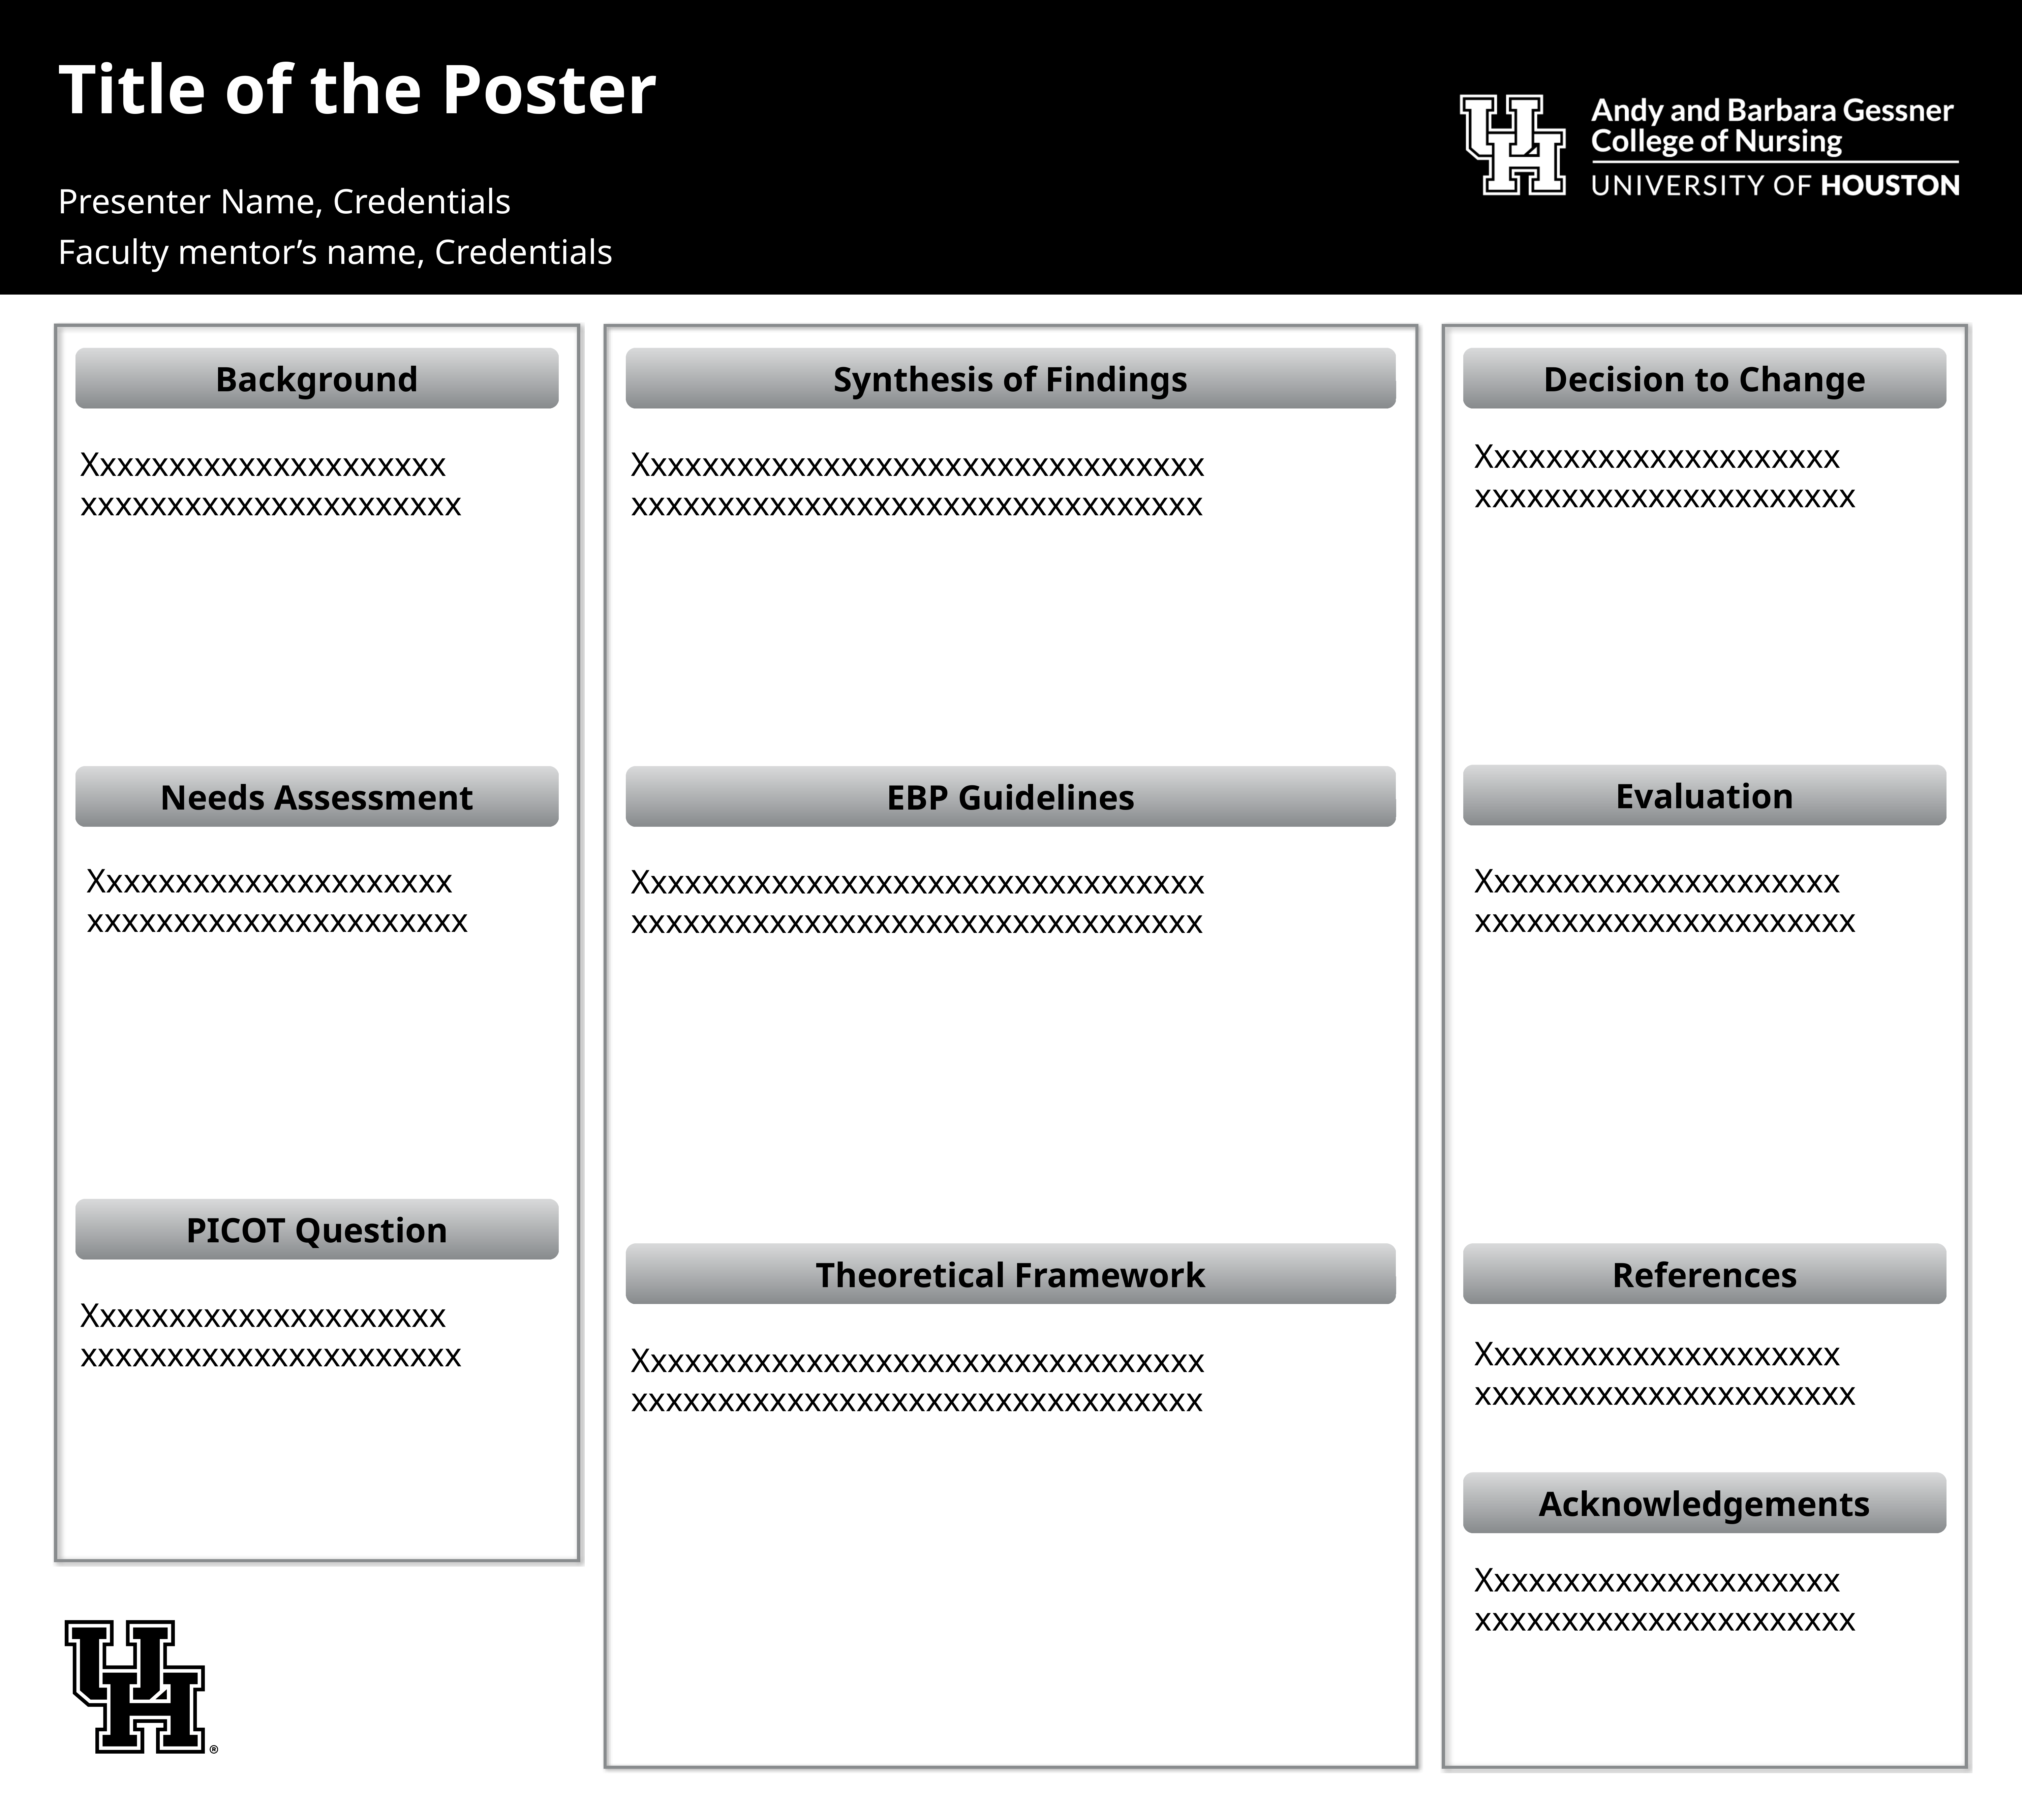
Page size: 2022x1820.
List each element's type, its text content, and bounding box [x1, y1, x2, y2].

text_box EBP Guidelines [625, 766, 1397, 827]
text_box Theoretical Framework [625, 1243, 1397, 1304]
text_box [55, 325, 579, 1561]
text_box Synthesis of Findings [625, 347, 1397, 409]
text_box Xxxxxxxxxxxxxxxxxxxxxxxxxxxxxxxxx xxxxxxxxxxxxxxxxxxxxxxxxxxxxxxxxx [626, 1337, 1396, 1421]
text_box References [1463, 1243, 1947, 1304]
text_box Xxxxxxxxxxxxxxxxxxxxx xxxxxxxxxxxxxxxxxxxxxx [1470, 433, 1940, 517]
picture [1451, 69, 2012, 222]
text_box Acknowledgements [1463, 1472, 1947, 1534]
text_box Background [75, 347, 559, 409]
picture [65, 1620, 218, 1754]
text_box Xxxxxxxxxxxxxxxxxxxxx xxxxxxxxxxxxxxxxxxxxxx [1470, 857, 1940, 941]
text_box PICOT Question [75, 1199, 559, 1260]
text_box Needs Assessment [75, 766, 559, 827]
list Presenter Name, Credentials Faculty mentor’s name, Credentials [53, 167, 763, 262]
text_box Evaluation [1463, 764, 1947, 826]
text_box Decision to Change [1463, 347, 1947, 409]
text_box Xxxxxxxxxxxxxxxxxxxxxxxxxxxxxxxxx xxxxxxxxxxxxxxxxxxxxxxxxxxxxxxxxx [626, 858, 1396, 942]
text_box Xxxxxxxxxxxxxxxxxxxxx xxxxxxxxxxxxxxxxxxxxxx [75, 1292, 546, 1376]
text_box [1443, 325, 1967, 1767]
text_box Xxxxxxxxxxxxxxxxxxxxx xxxxxxxxxxxxxxxxxxxxxx [1470, 1556, 1940, 1640]
text_box [605, 325, 1417, 1767]
text_box Xxxxxxxxxxxxxxxxxxxxx xxxxxxxxxxxxxxxxxxxxxx [75, 441, 546, 524]
text_box Xxxxxxxxxxxxxxxxxxxxx xxxxxxxxxxxxxxxxxxxxxx [82, 857, 552, 941]
title Title of the Poster [53, 53, 670, 147]
text_box Xxxxxxxxxxxxxxxxxxxxx xxxxxxxxxxxxxxxxxxxxxx [1470, 1330, 1940, 1414]
